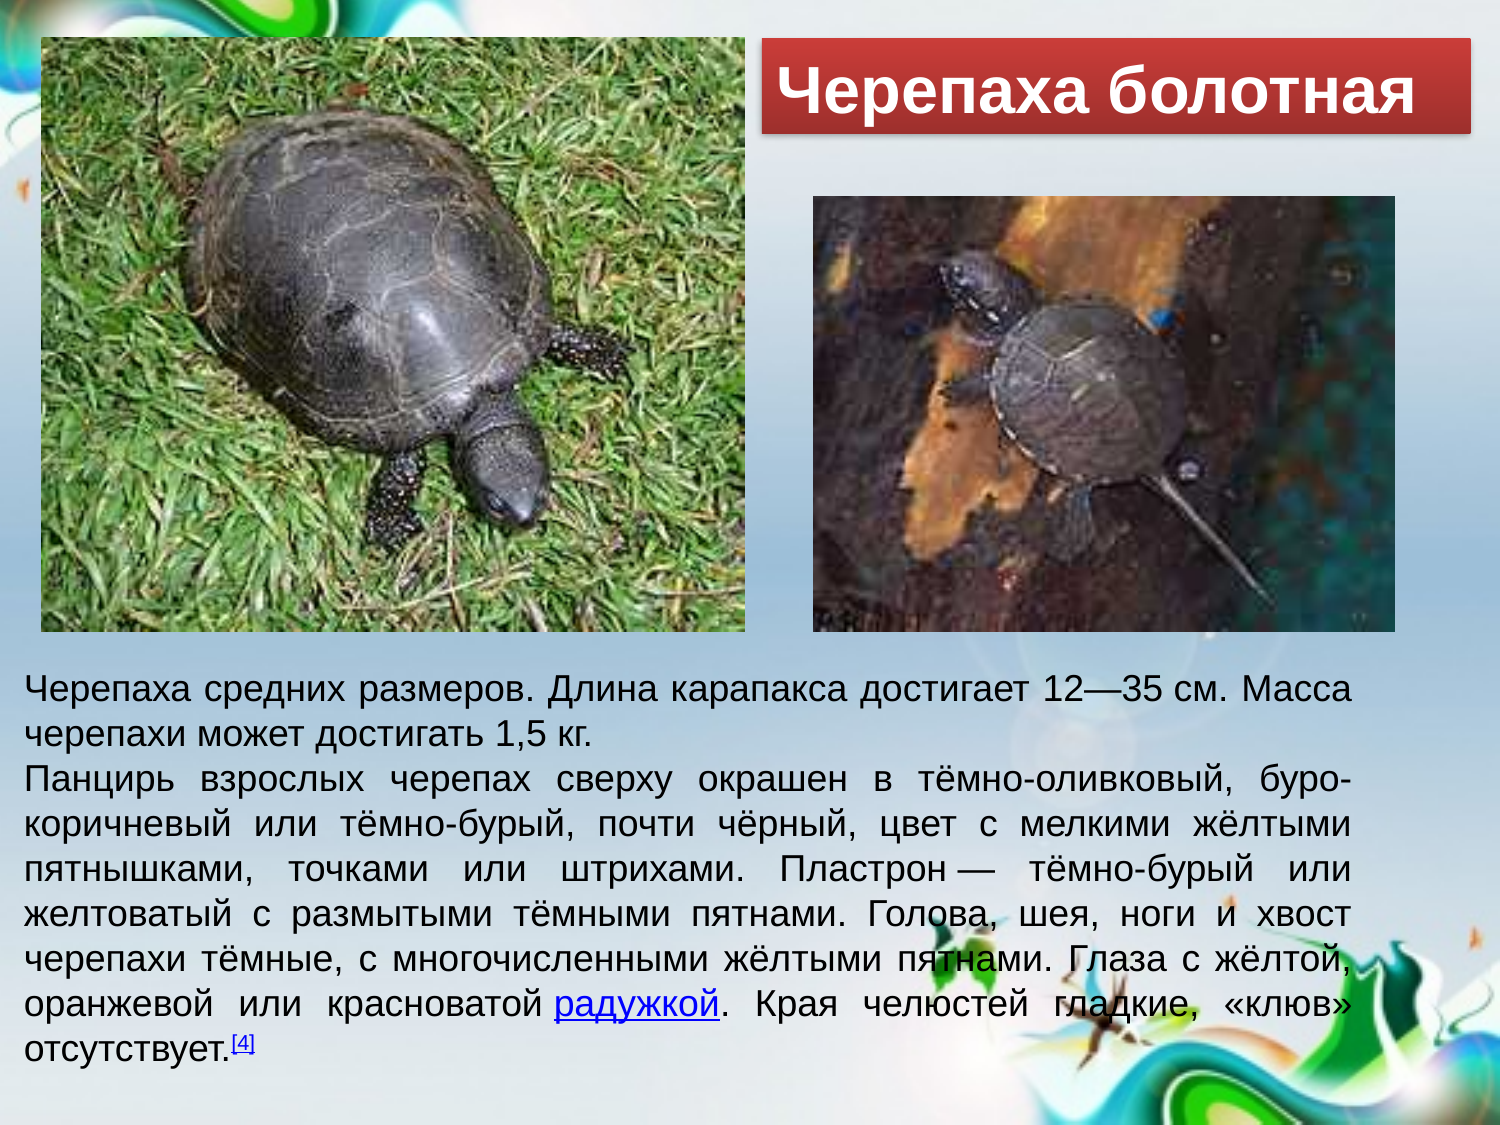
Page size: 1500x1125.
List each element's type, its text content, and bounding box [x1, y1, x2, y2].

picture [0, 0, 1500, 1125]
text_box Черепаха средних размеров. Длина карапакса достигает 12—35 см. Масса черепахи может достигать 1,5 кг. Панцирь взрослых черепах сверху окрашен в тёмно-оливковый, буро-коричневый или тёмно-бурый, почти чёрный, цвет с мелкими жёлтыми пятнышками, точками или штрихами. Пластрон — тёмно-бурый или желтоватый с размытыми тёмными пятнами. Голова, шея, ноги и хвост черепахи тёмные, с многочисленными жёлтыми пятнами. Глаза с жёлтой, оранжевой или красноватой радужкой. Края челюстей гладкие, «клюв» отсутствует.[4] [9, 656, 1368, 1125]
text_box Черепаха болотная [761, 38, 1471, 134]
